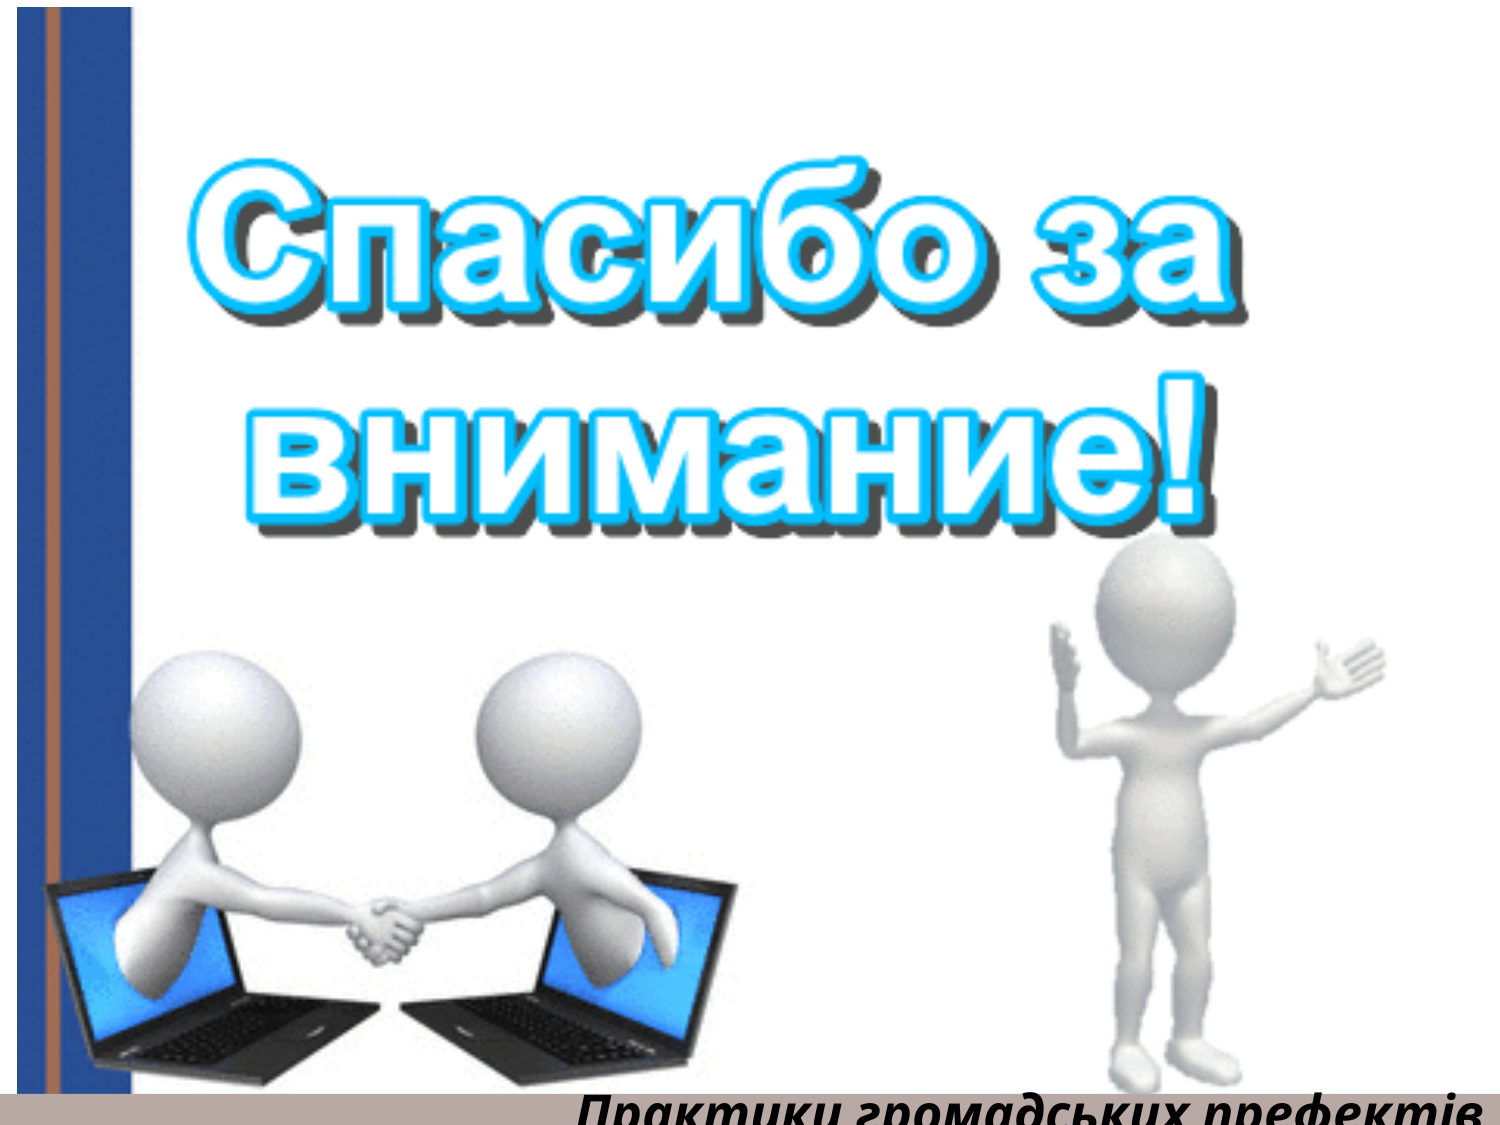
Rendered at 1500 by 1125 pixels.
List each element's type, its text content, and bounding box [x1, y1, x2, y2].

text_box Практики громадських префектів [0, 1093, 1500, 1125]
picture [17, 7, 1483, 1109]
